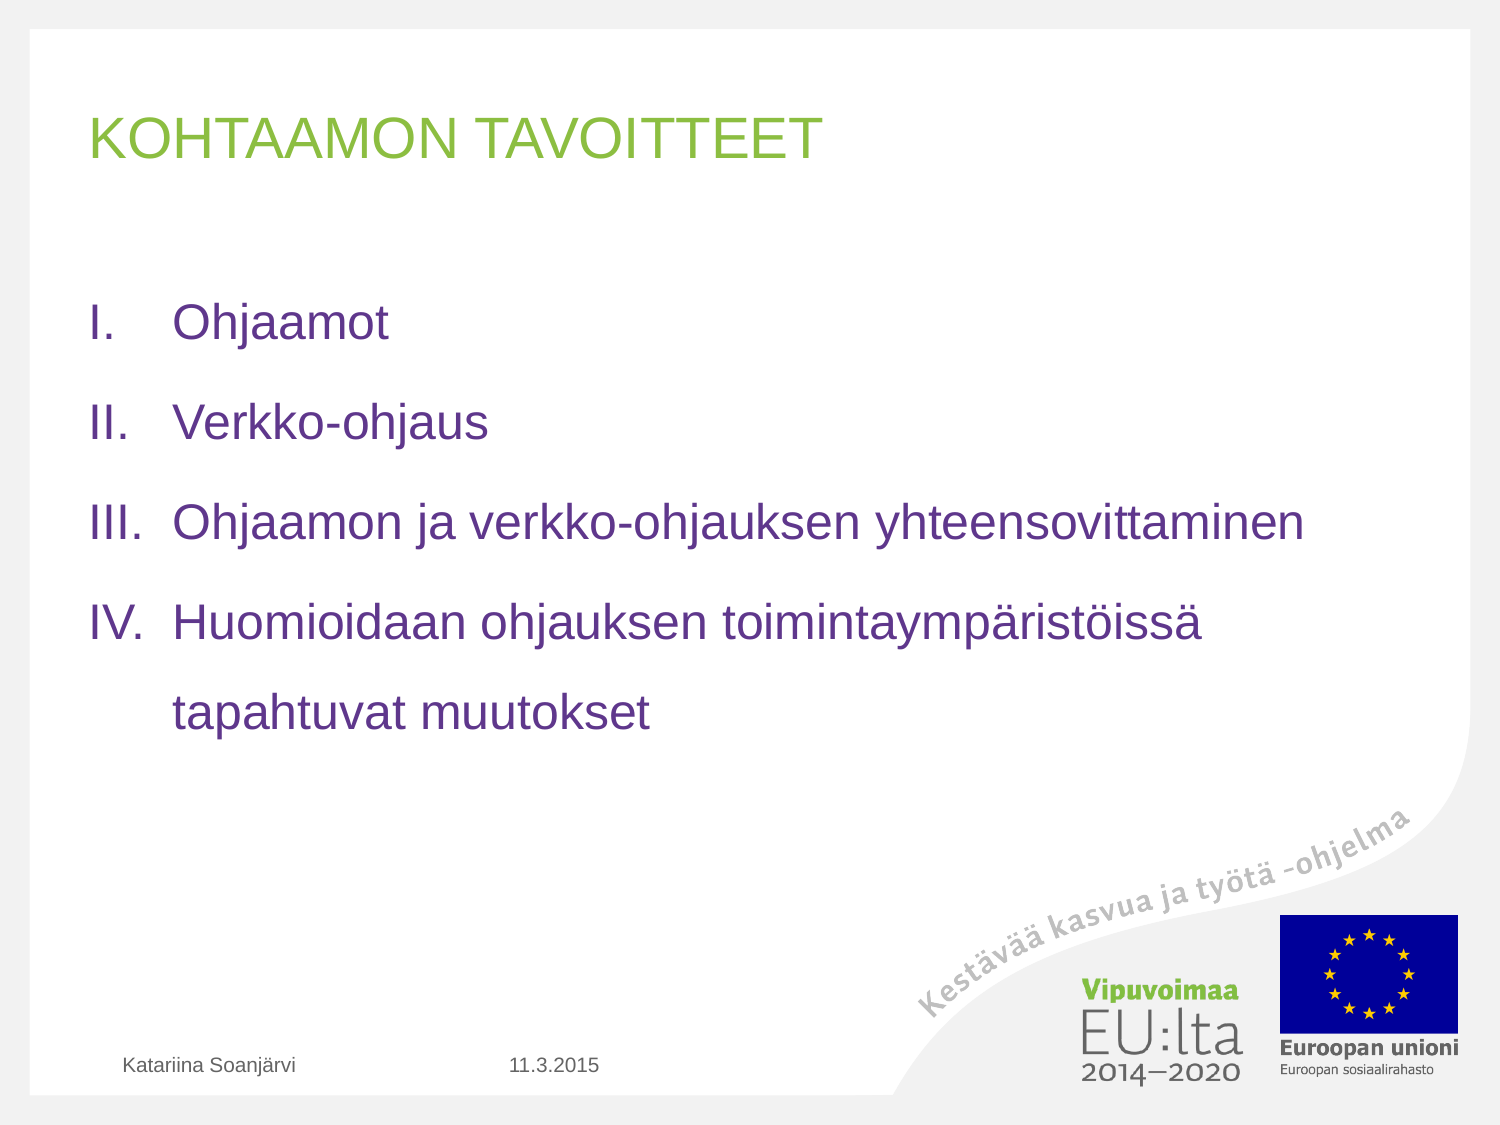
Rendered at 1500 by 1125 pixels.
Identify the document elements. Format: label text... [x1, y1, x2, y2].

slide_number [437, 1035, 615, 1094]
footer Katariina Soanjärvi [107, 1035, 433, 1094]
list Ohjaamot Verkko-ohjaus Ohjaamon ja verkko-ohjauksen yhteensovittaminen Huomioidaan ohjauksen toimintaympäristöissä tapahtuvat muutokset [88, 259, 1412, 939]
picture [0, 0, 1500, 1125]
title KOHTAAMON TAVOITTEET [88, 100, 1412, 248]
